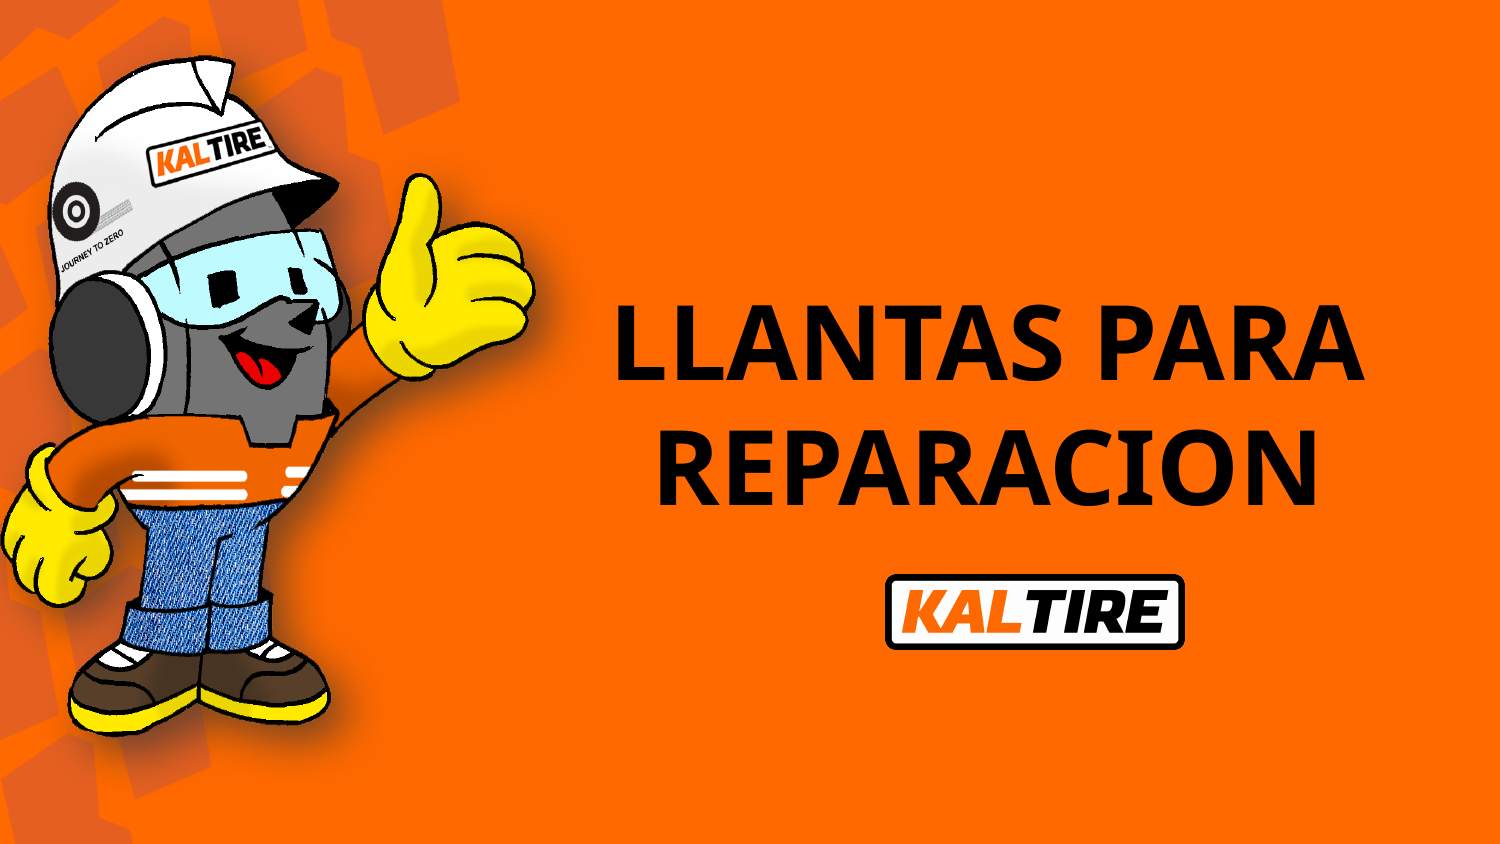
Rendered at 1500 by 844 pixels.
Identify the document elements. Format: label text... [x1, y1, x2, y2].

text_box LLANTAS PARA REPARACION [540, 269, 1500, 534]
picture [0, 0, 1500, 844]
